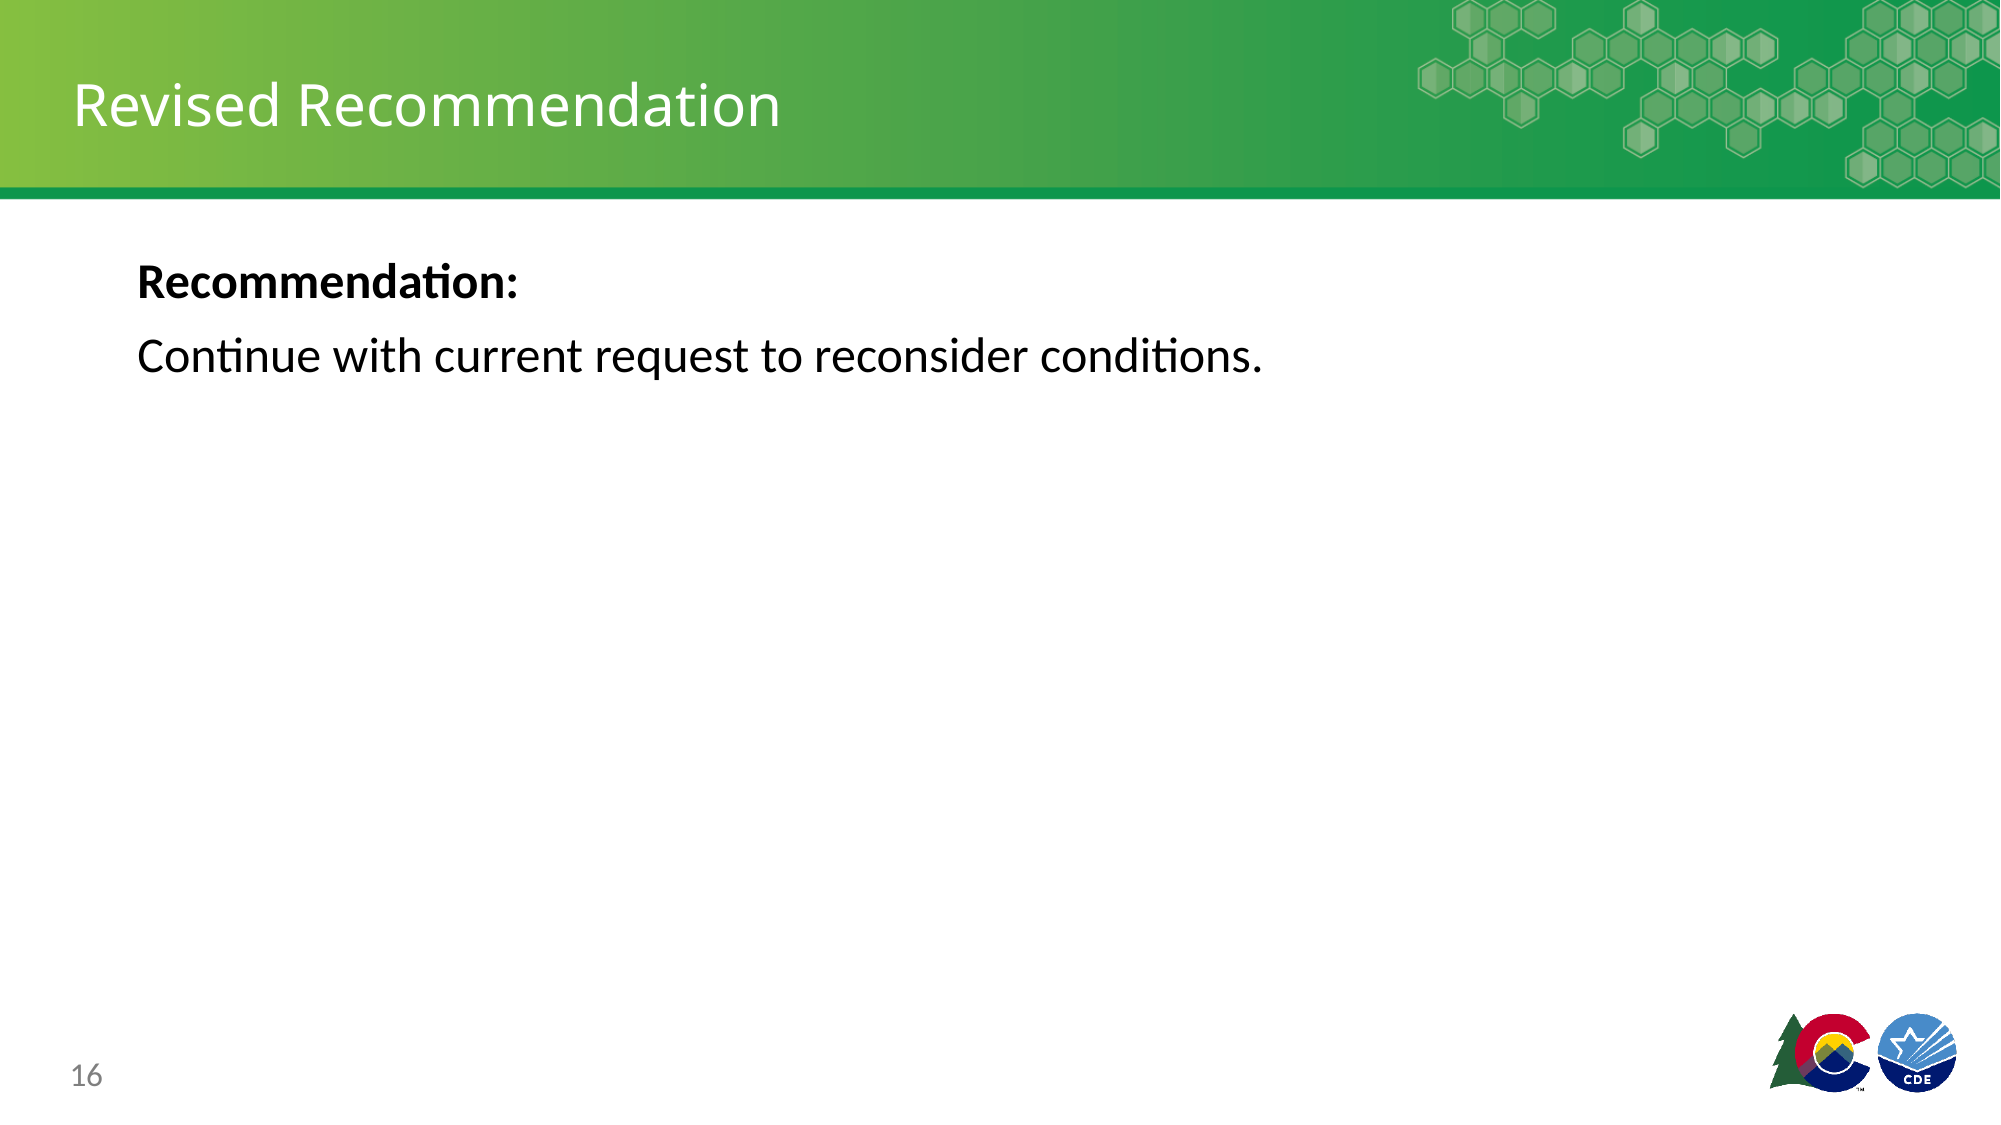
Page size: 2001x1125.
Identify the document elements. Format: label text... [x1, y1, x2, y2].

picture [0, 0, 2000, 200]
list Recommendation: Continue with current request to reconsider conditions. [137, 254, 1863, 969]
picture [1768, 1012, 1957, 1093]
slide_number 16 [54, 1042, 505, 1103]
title Revised Recommendation [72, 33, 1396, 182]
